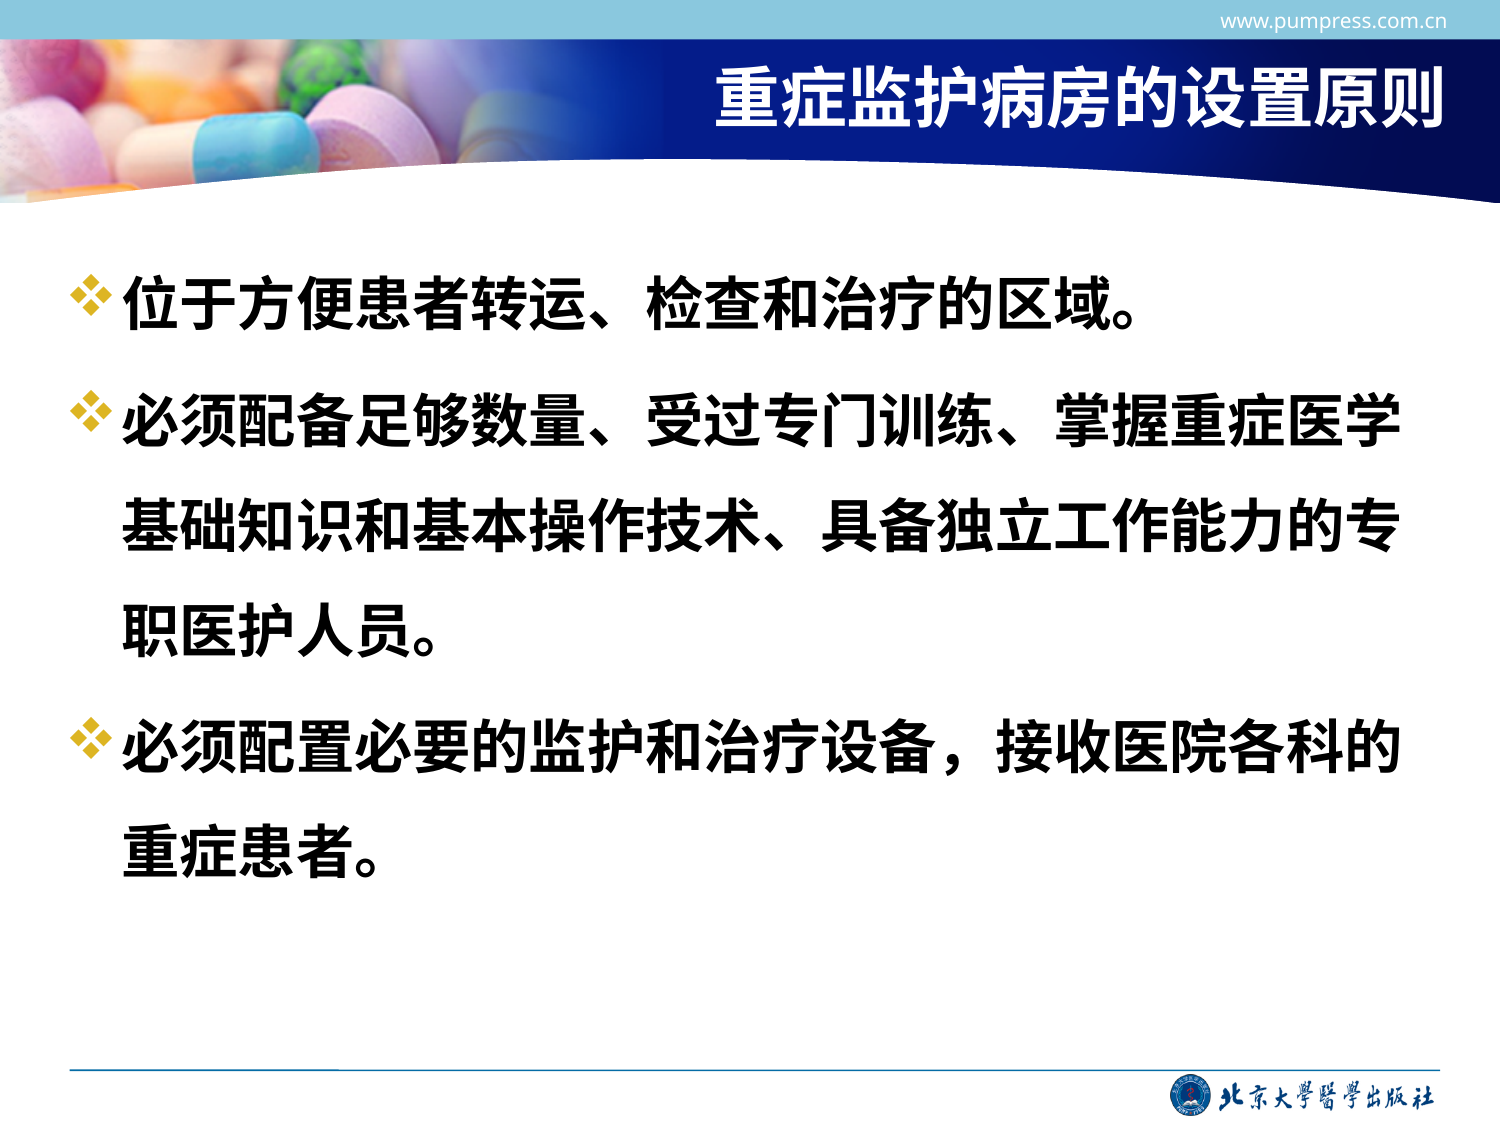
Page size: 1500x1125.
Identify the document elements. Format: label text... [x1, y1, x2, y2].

title 重症监护病房的设置原则 [137, 50, 1463, 143]
picture [1170, 1074, 1436, 1118]
picture [0, 40, 1500, 203]
slide_number www.pumpress.com.cn [1024, 0, 1463, 38]
list 位于方便患者转运、检查和治疗的区域。 必须配备足够数量、受过专门训练、掌握重症医学基础知识和基本操作技术、具备独立工作能力的专职医护人员。 必须配置必要的监护和治疗设备，接收医院各科的重症患者。 [50, 224, 1463, 1025]
